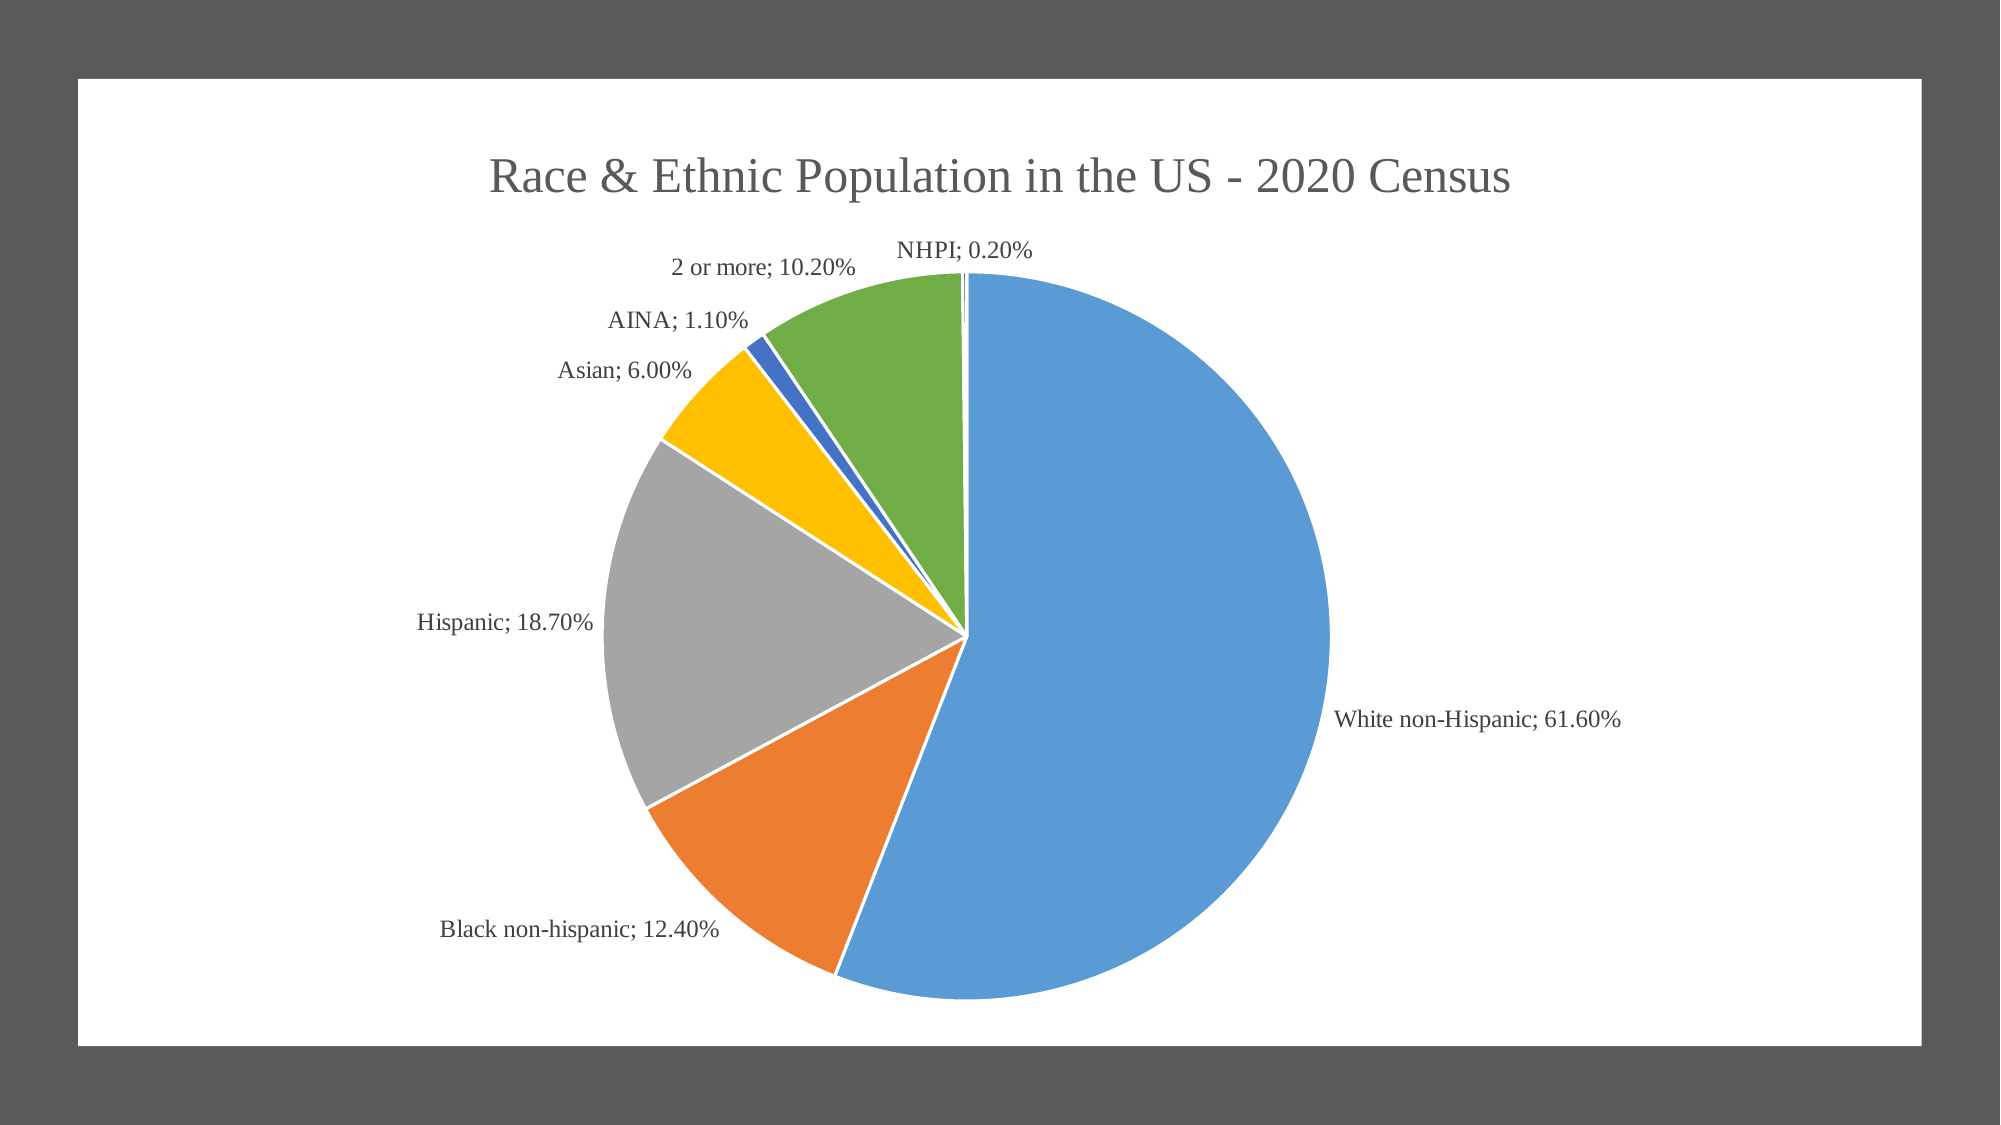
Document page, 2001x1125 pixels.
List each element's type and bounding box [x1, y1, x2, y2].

text_box [77, 78, 1923, 1047]
text_box [0, 0, 2000, 1125]
chart [105, 105, 1895, 1020]
